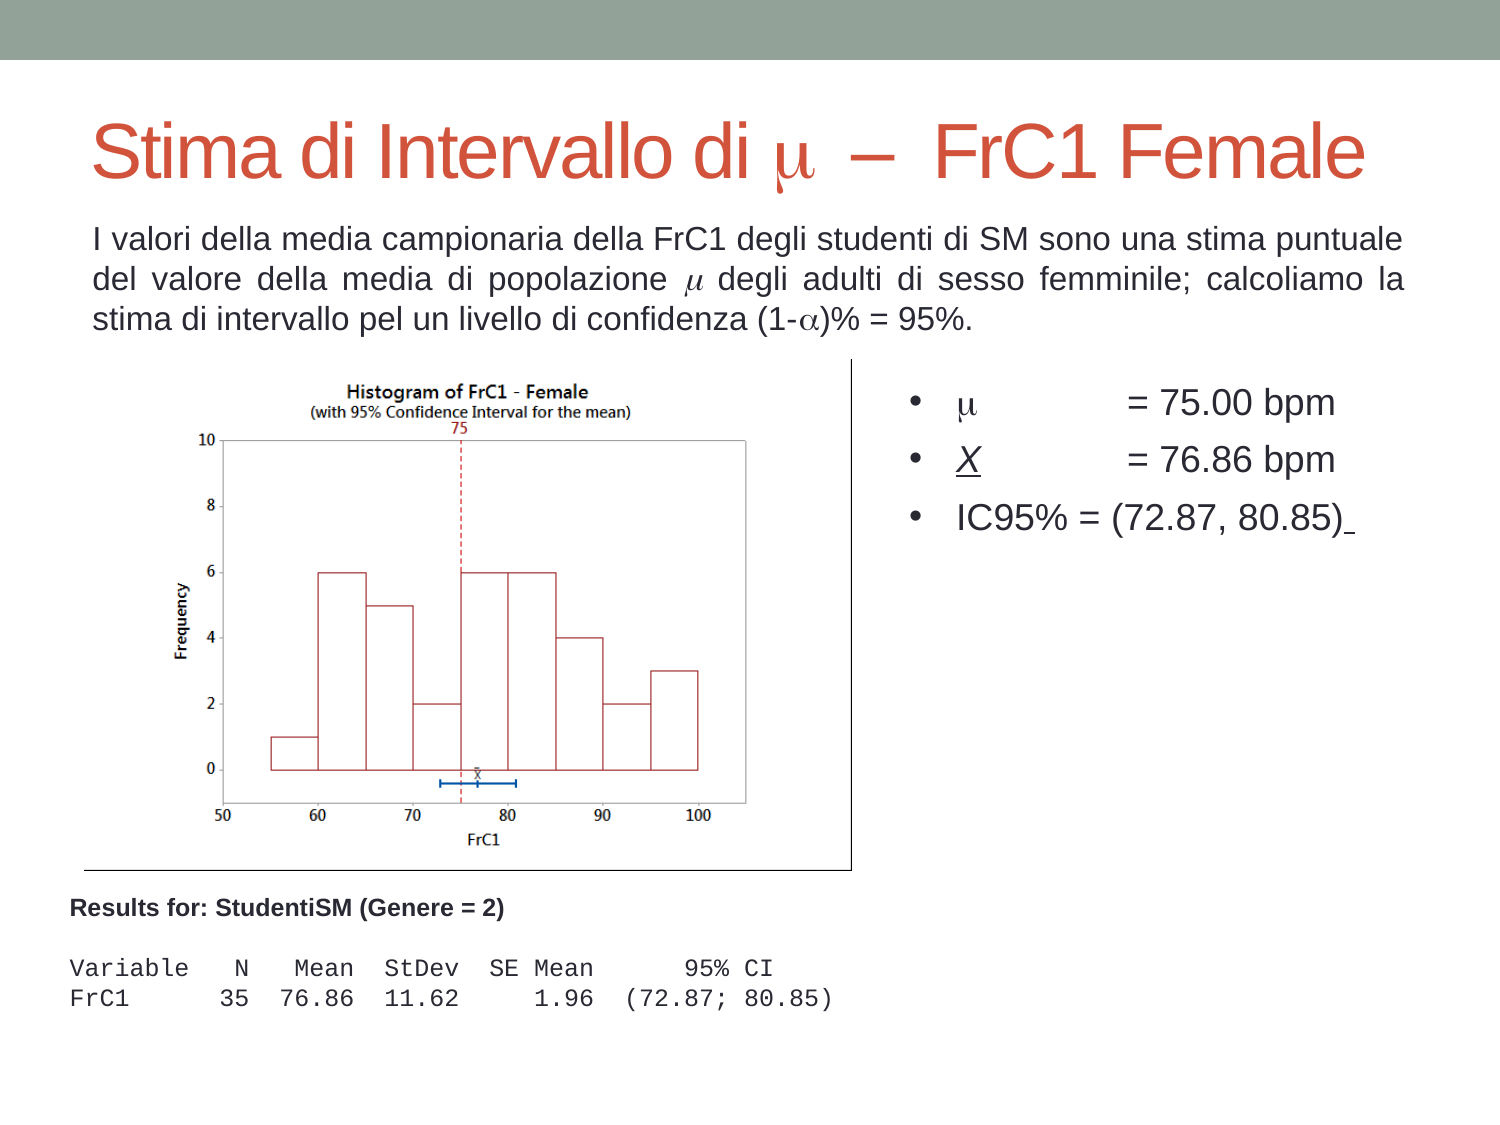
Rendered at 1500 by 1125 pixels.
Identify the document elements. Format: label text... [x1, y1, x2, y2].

text_box I valori della media campionaria della FrC1 degli studenti di SM sono una stima puntuale del valore della media di popolazione m degli adulti di sesso femminile; calcoliamo la stima di intervallo pel un livello di confidenza (1-a)% = 95%. [77, 210, 1421, 345]
picture [83, 358, 853, 872]
title Stima di Intervallo di m – FrC1 Female [75, 87, 1425, 207]
text_box Results for: StudentiSM (Genere = 2) Variable N Mean StDev SE Mean 95% CI FrC1 35 76.86 11.62 1.96 (72.87; 80.85) [54, 883, 872, 1049]
text_box m = 75.00 bpm X = 76.86 bpm IC95% = (72.87, 80.85) [894, 370, 1461, 546]
